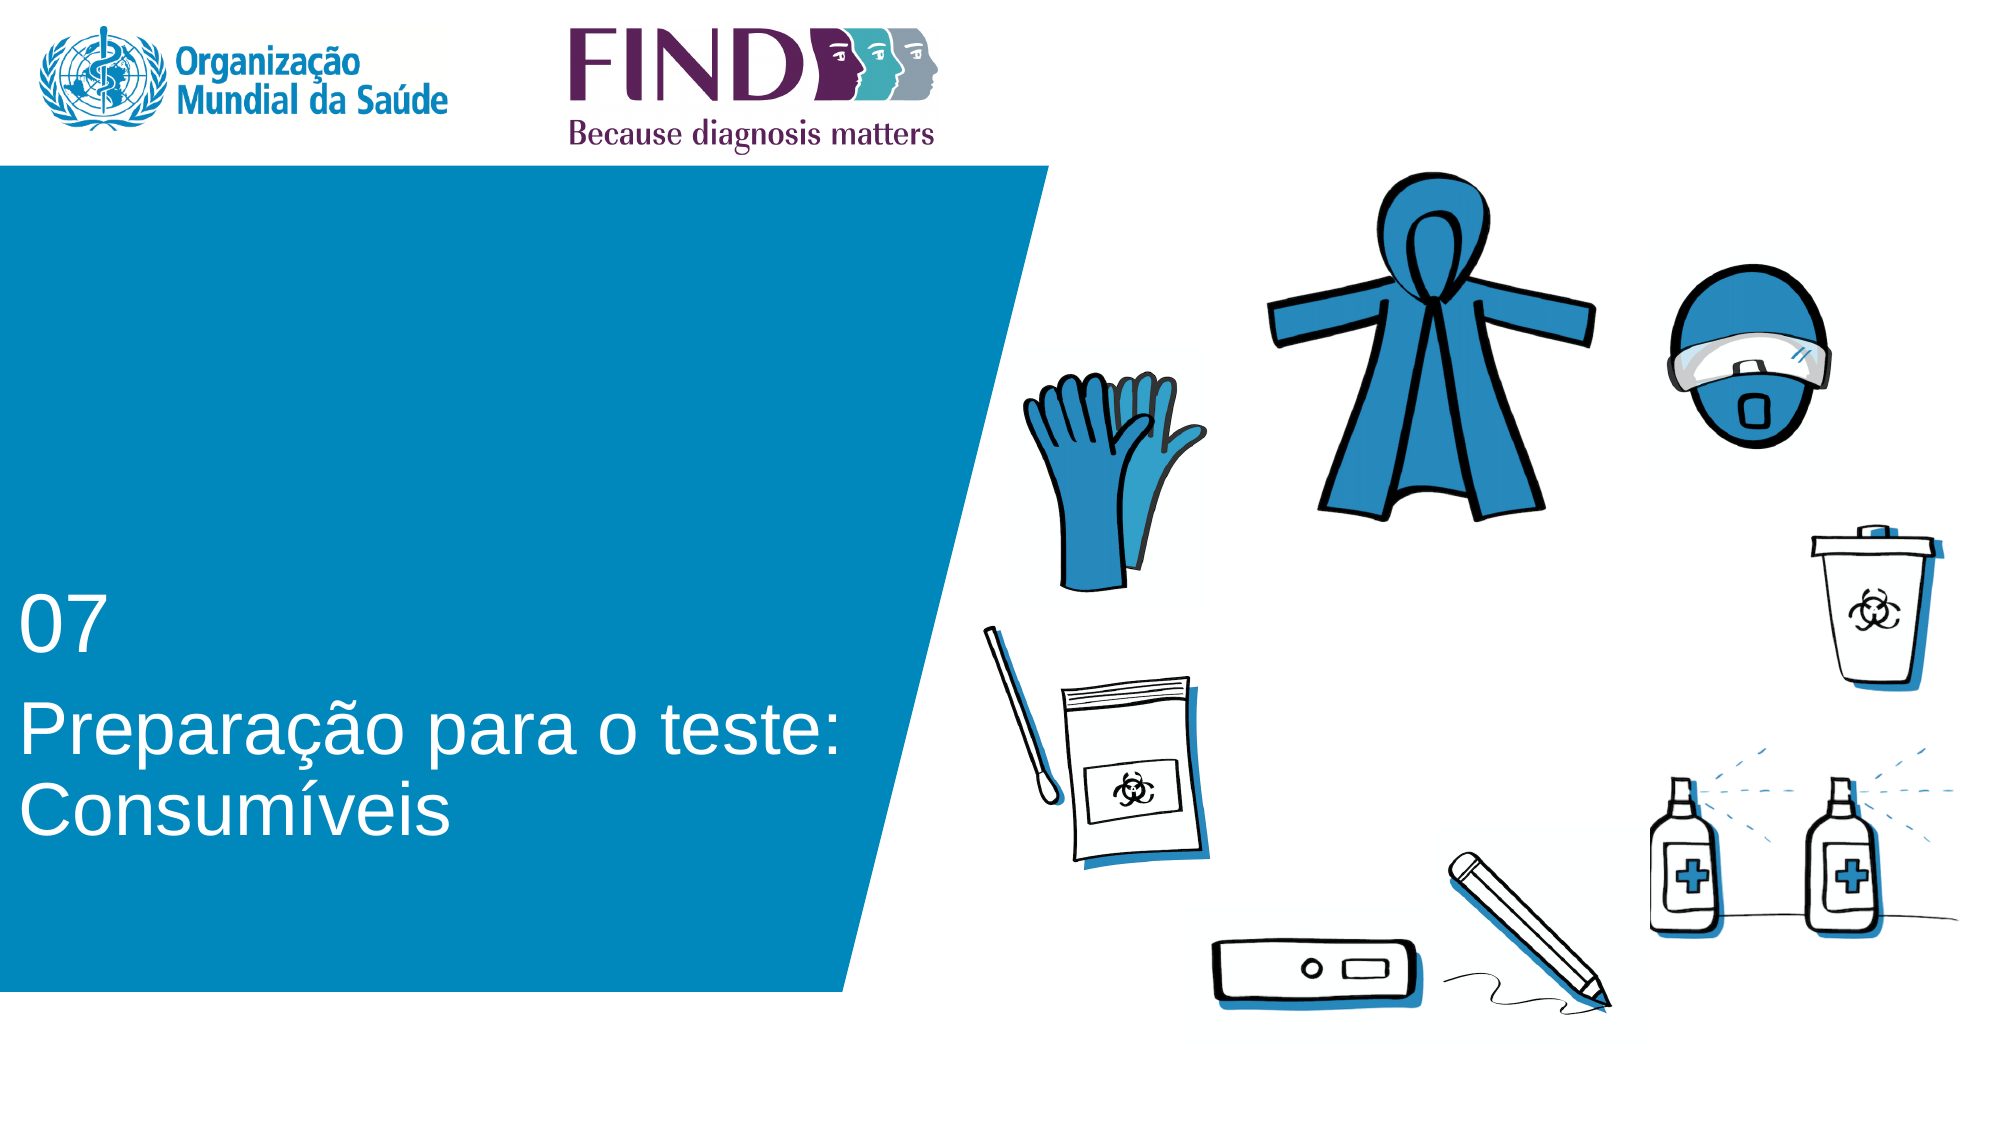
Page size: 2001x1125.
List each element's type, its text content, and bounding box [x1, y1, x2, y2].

picture [107, 47, 115, 57]
picture [79, 77, 96, 91]
picture [418, 97, 423, 109]
picture [116, 51, 137, 74]
title 07 [18, 188, 909, 671]
picture [437, 105, 448, 109]
subtitle Preparação para o teste: Consumíveis [18, 689, 877, 940]
picture [36, 26, 448, 138]
picture [103, 63, 113, 67]
picture [568, 26, 2000, 1047]
